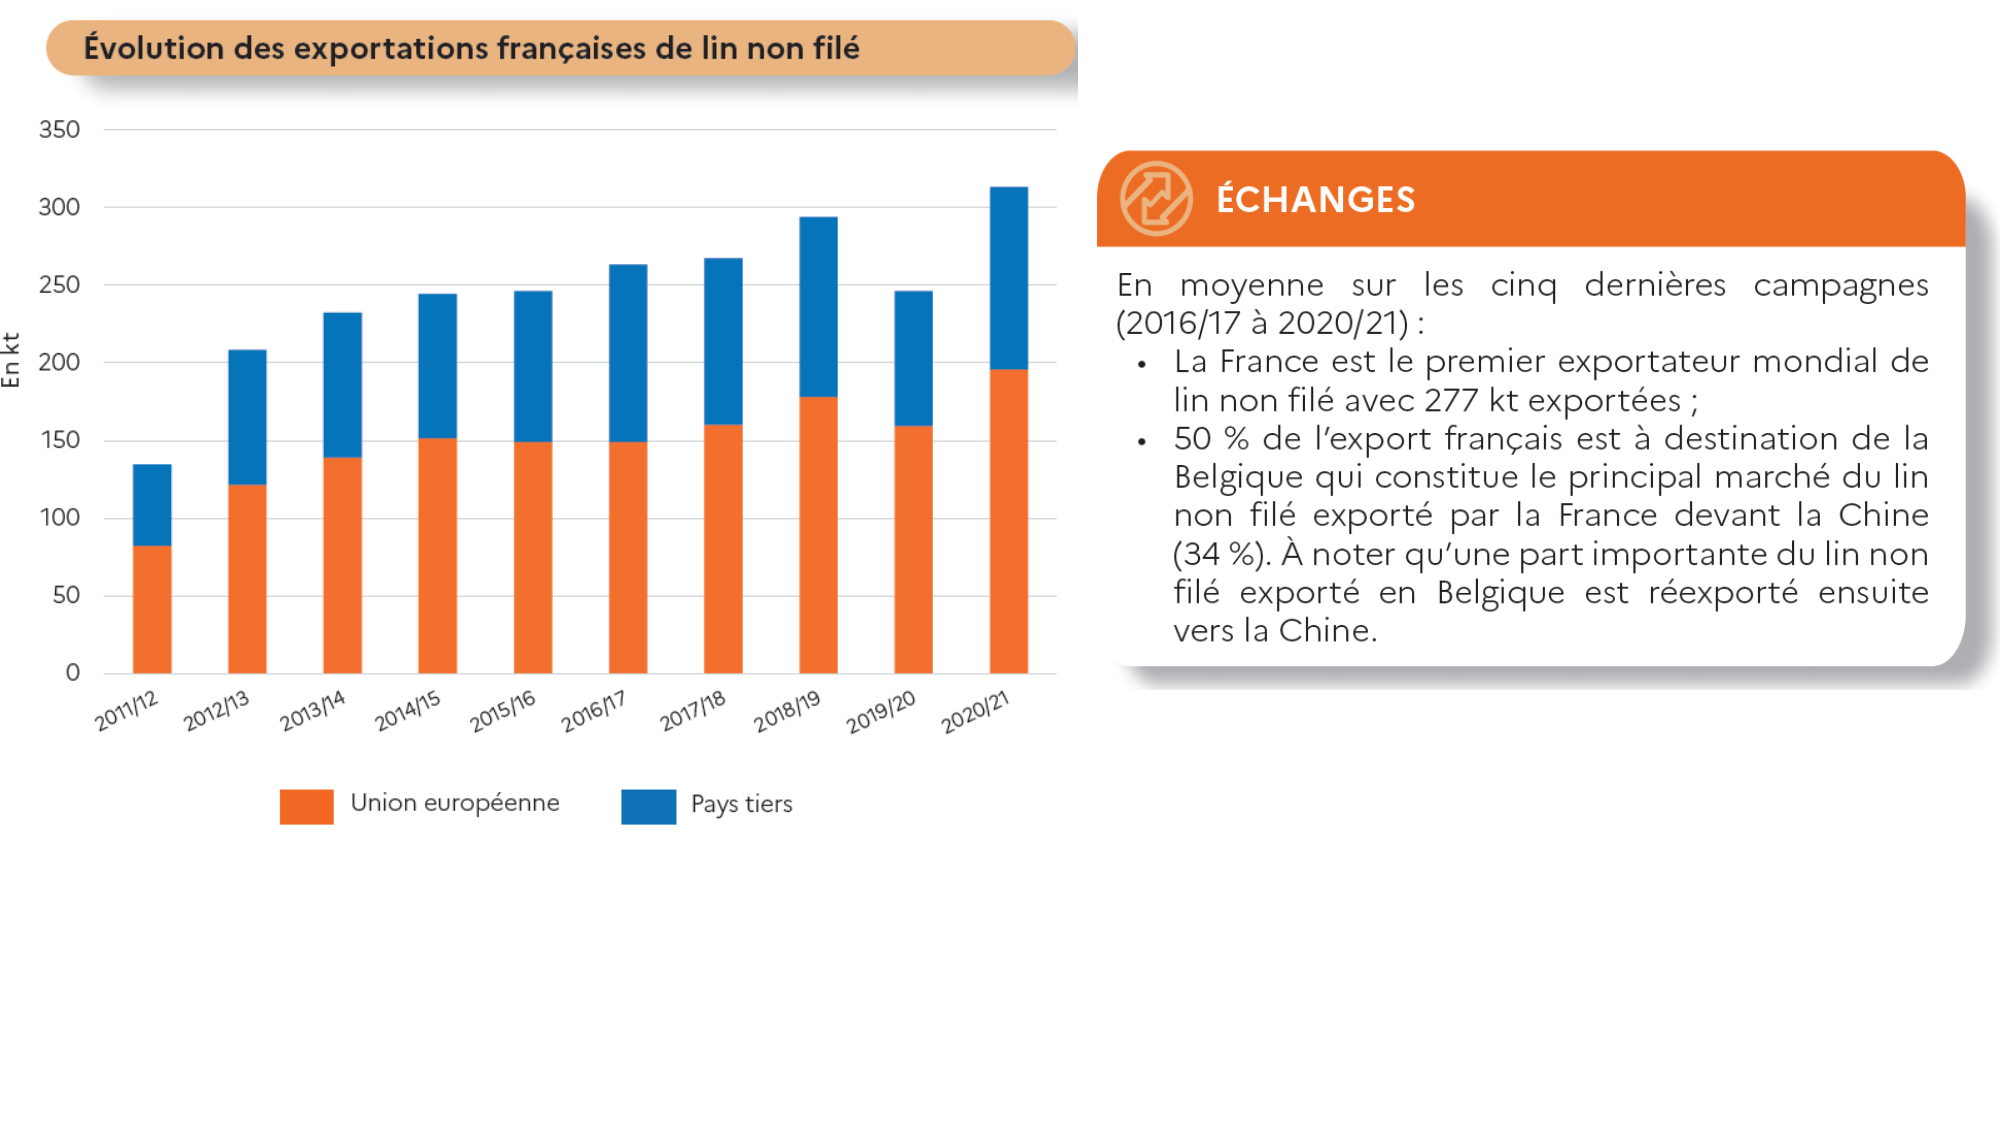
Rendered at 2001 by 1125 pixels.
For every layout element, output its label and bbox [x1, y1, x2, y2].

picture [0, 0, 2000, 836]
